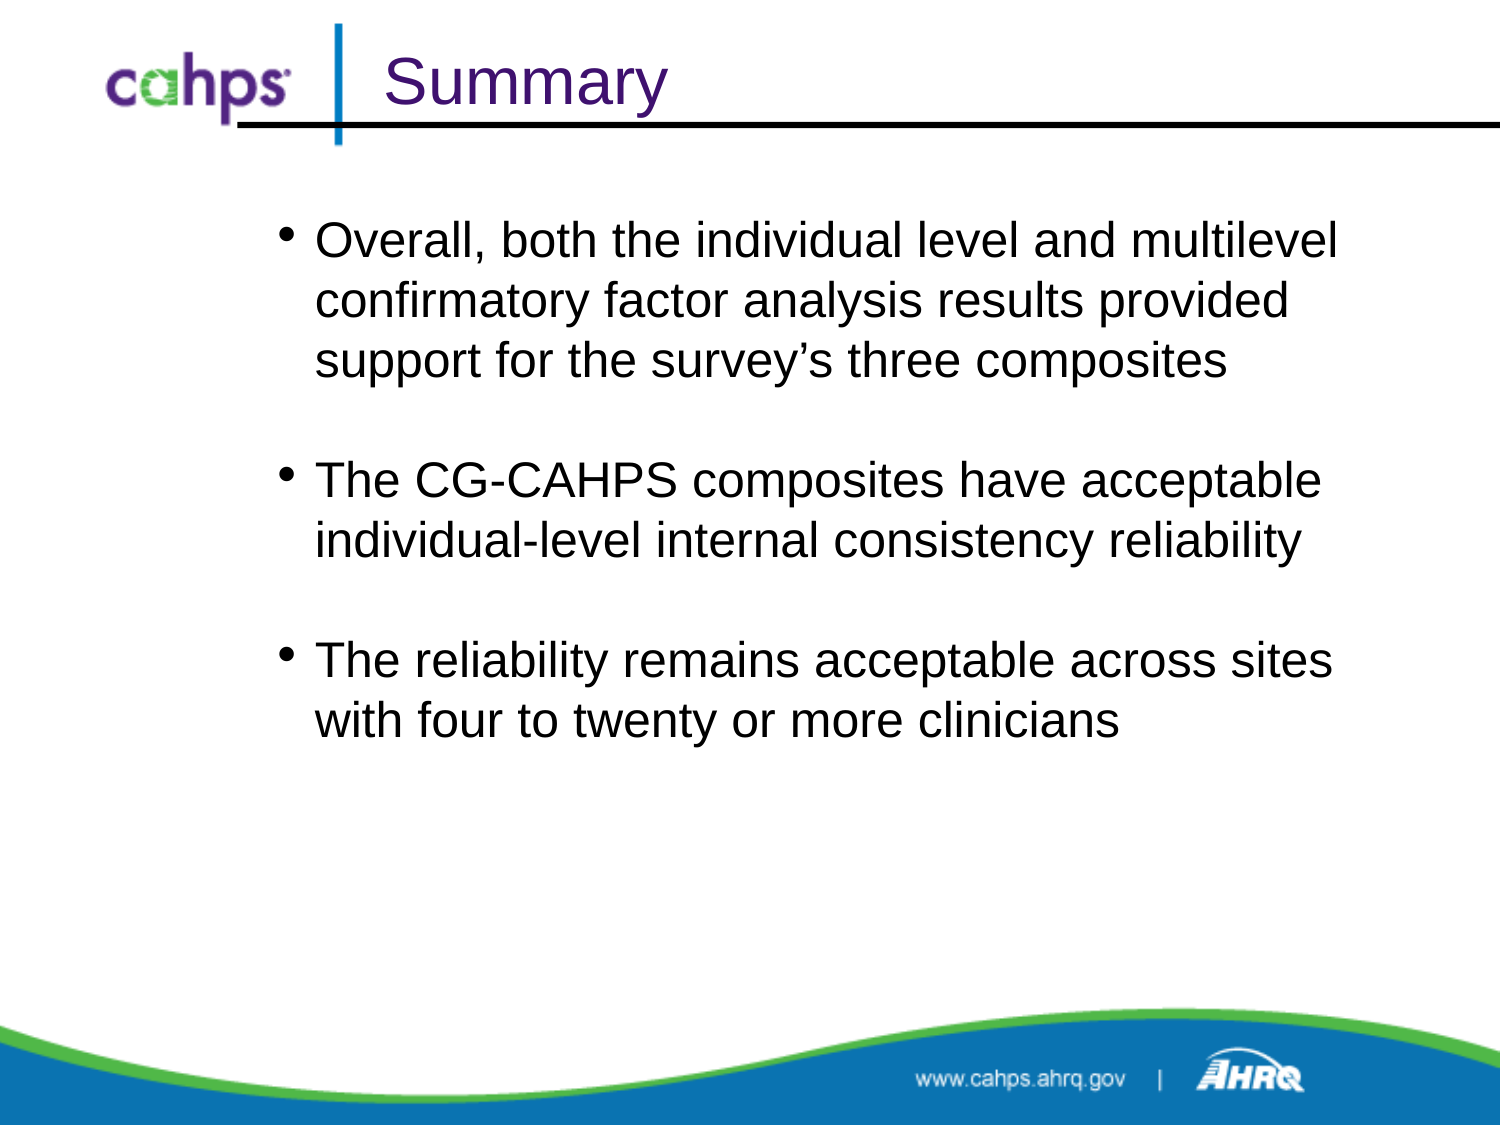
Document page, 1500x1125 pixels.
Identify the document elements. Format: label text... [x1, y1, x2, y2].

text_box Overall, both the individual level and multilevel confirmatory factor analysis results provided support for the survey’s three composites The CG-CAHPS composites have acceptable individual-level internal consistency reliability The reliability remains acceptable across sites with four to twenty or more clinicians [262, 200, 1438, 966]
picture [0, 7, 1500, 1125]
title Summary [368, 39, 1369, 125]
